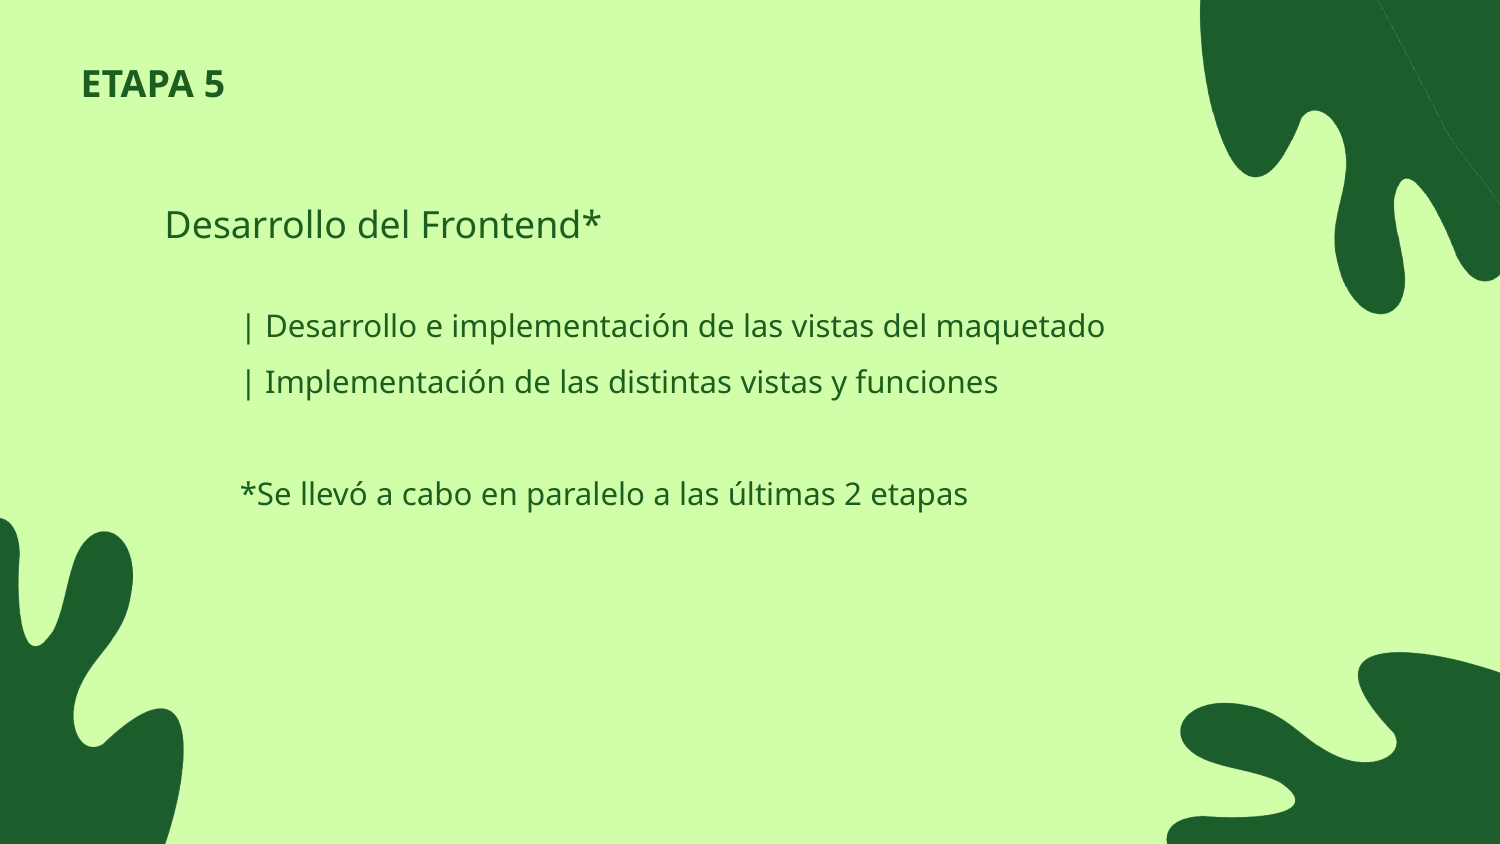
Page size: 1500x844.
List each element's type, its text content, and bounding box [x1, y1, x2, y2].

picture [0, 501, 284, 844]
picture [1130, 0, 1500, 382]
title ETAPA 5 [65, 74, 647, 120]
text_box | Desarrollo e implementación de las vistas del maquetado | Implementación de las distintas vistas y funciones *Se llevó a cabo en paralelo a las últimas 2 etapas [224, 272, 1239, 638]
picture [1149, 630, 1500, 844]
subtitle Desarrollo del Frontend* [149, 178, 1125, 234]
